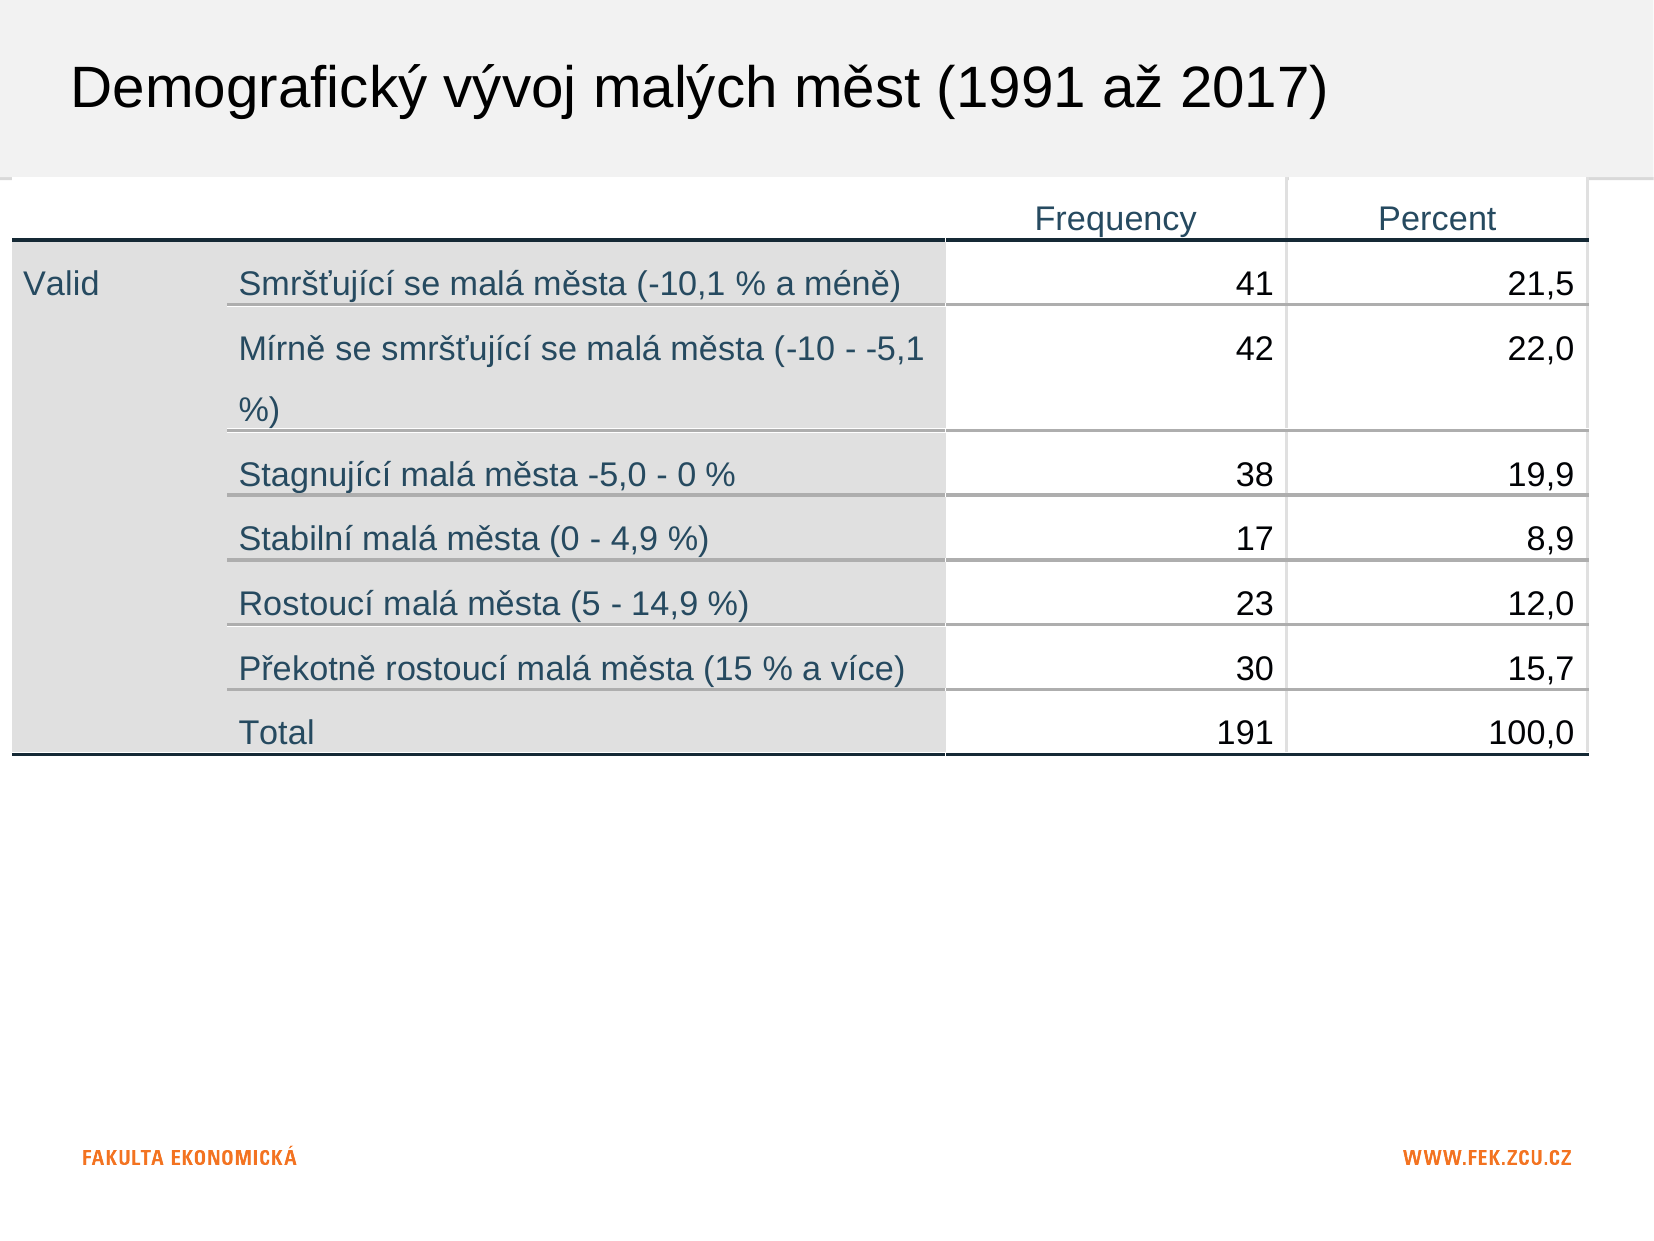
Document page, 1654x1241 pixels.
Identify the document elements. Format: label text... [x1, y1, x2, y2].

picture [70, 1128, 567, 1187]
title Demografický vývoj malých měst (1991 až 2017) [0, 0, 1654, 178]
picture [11, 177, 1654, 852]
picture [1086, 1128, 1583, 1187]
